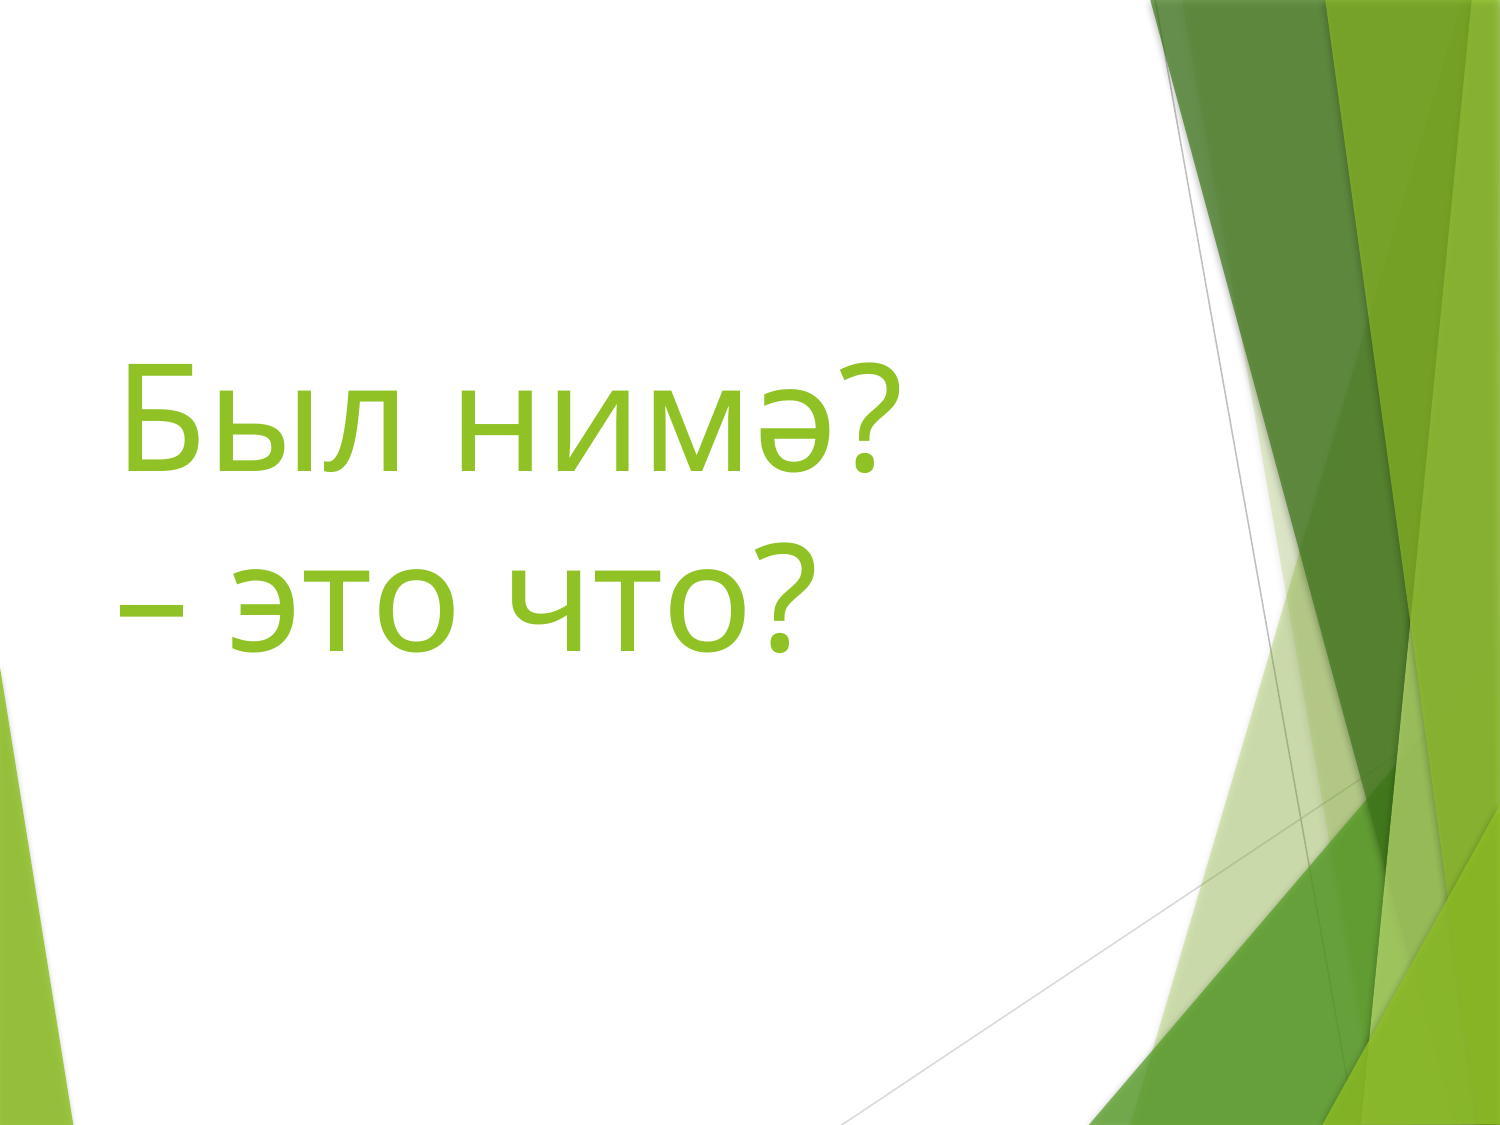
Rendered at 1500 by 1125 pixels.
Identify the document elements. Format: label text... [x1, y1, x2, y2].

title Был нимә? – это что? [99, 314, 1306, 764]
